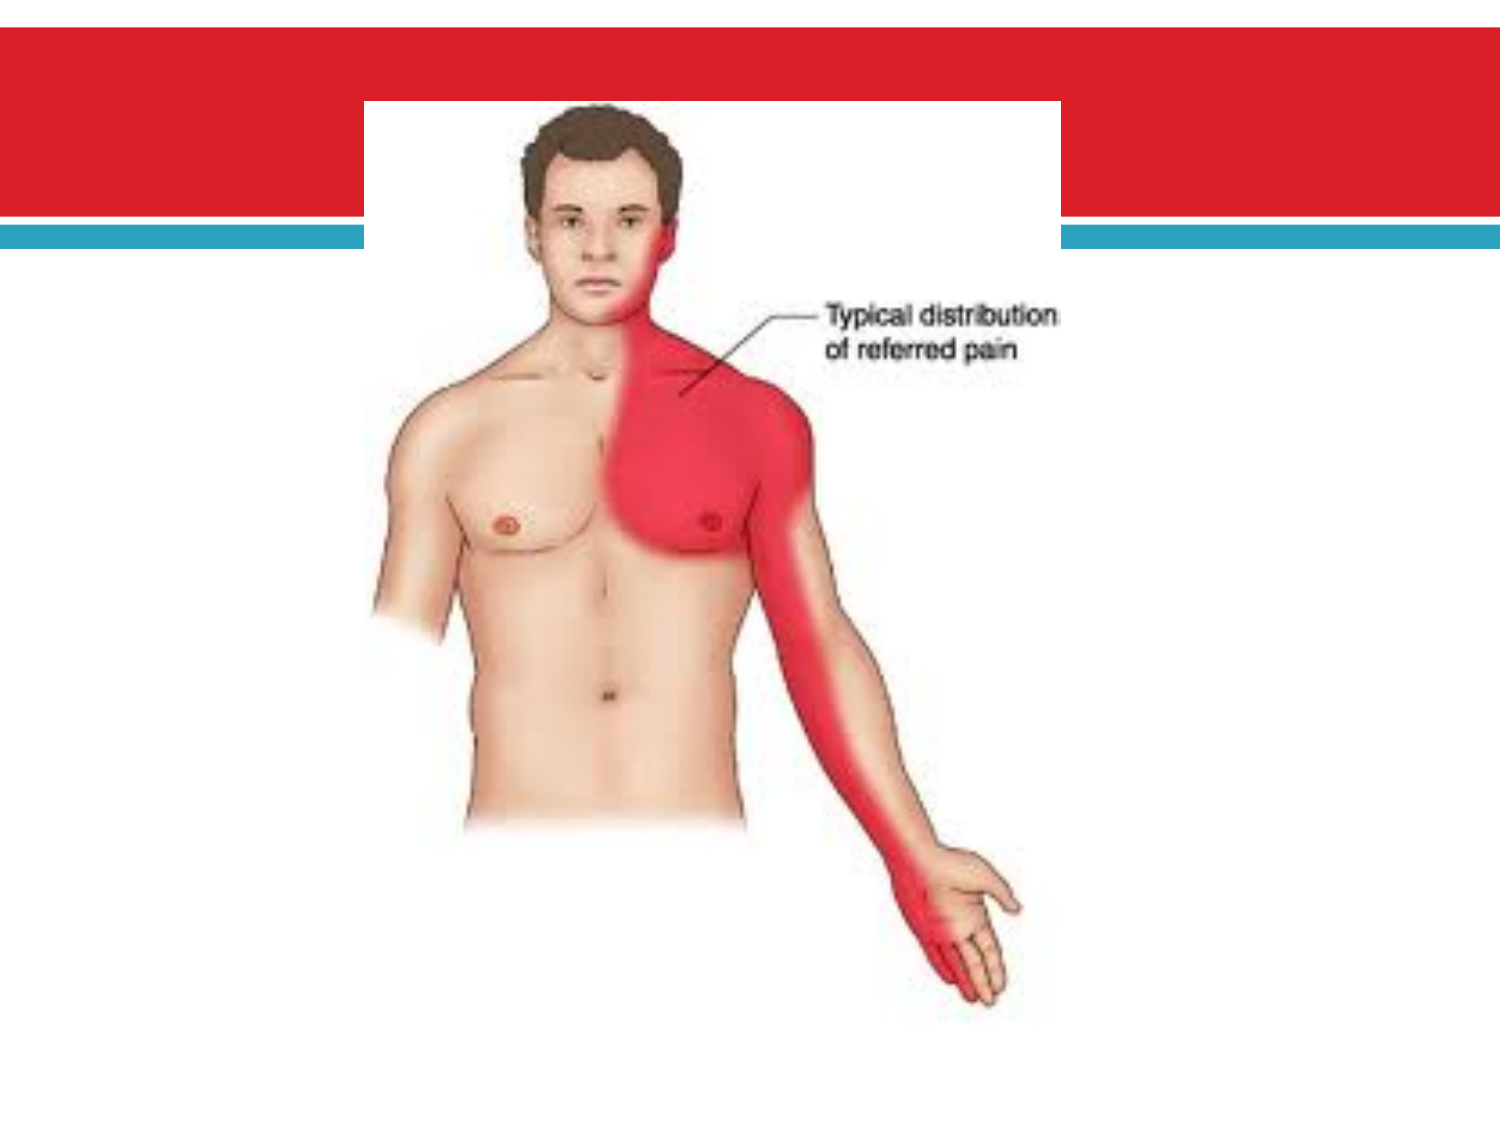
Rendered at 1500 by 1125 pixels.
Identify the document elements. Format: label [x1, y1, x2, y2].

picture [363, 101, 1061, 1036]
